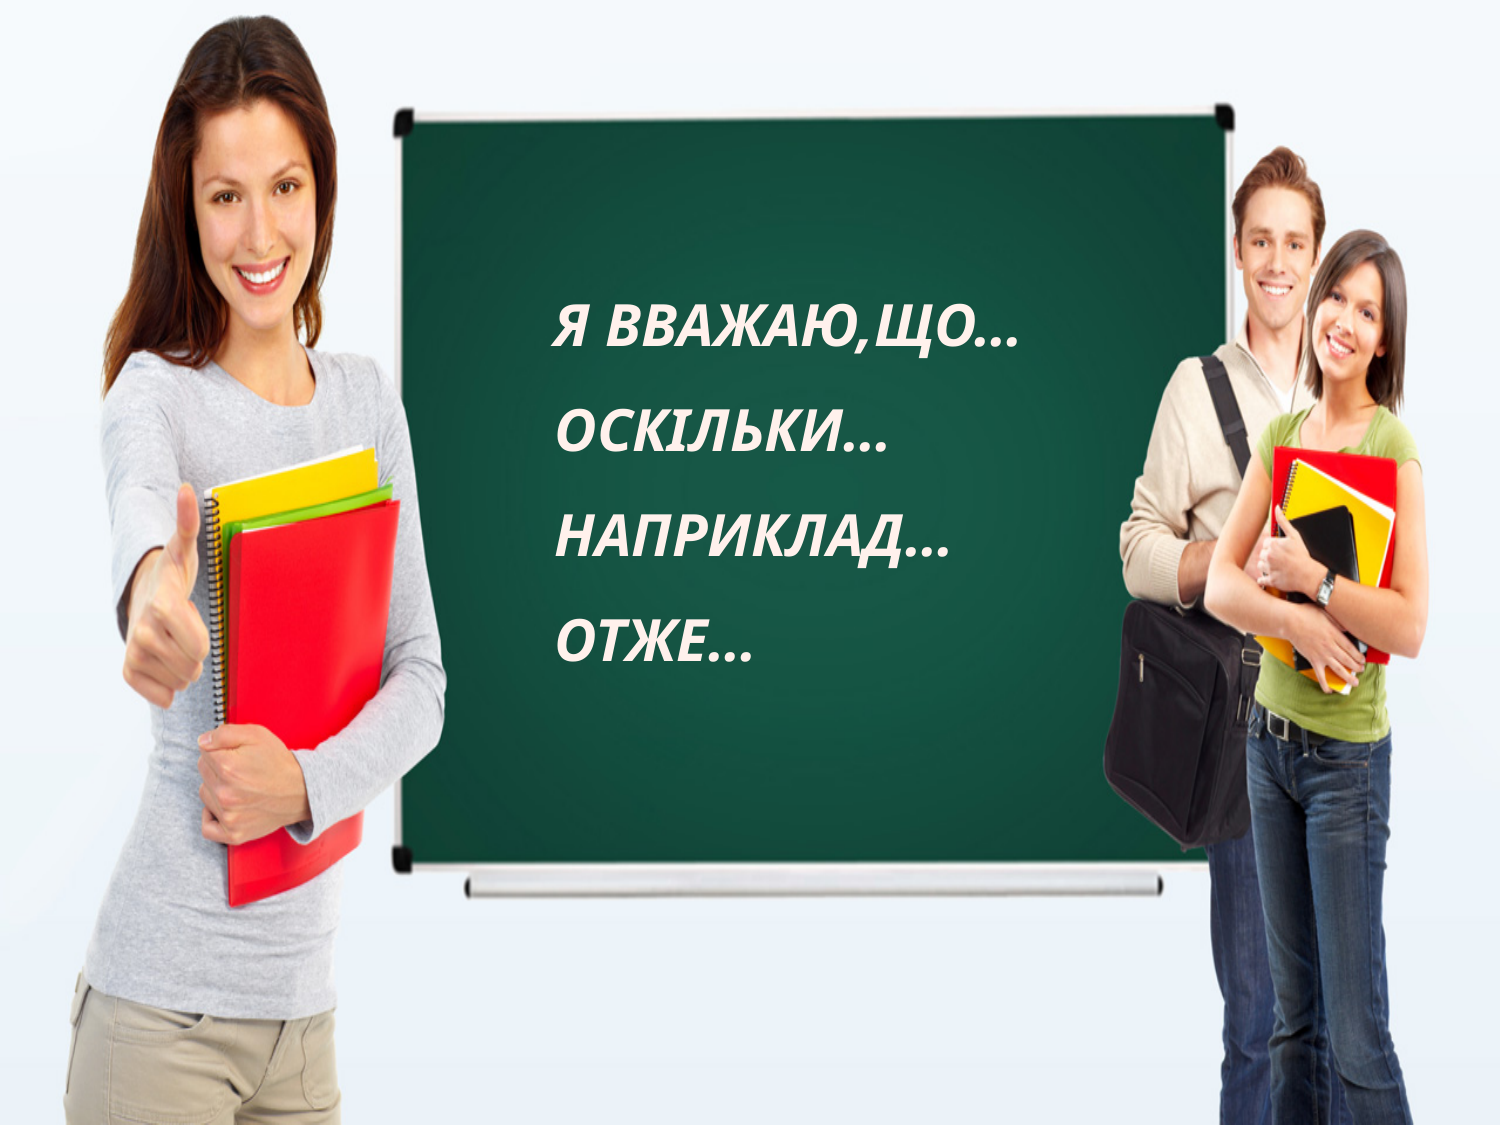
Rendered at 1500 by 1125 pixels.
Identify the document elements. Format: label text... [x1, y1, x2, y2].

picture [0, 0, 1500, 1125]
text_box Я ВВАЖАЮ,ЩО… ОСКІЛЬКИ… НАПРИКЛАД… ОТЖЕ… [539, 246, 1039, 681]
